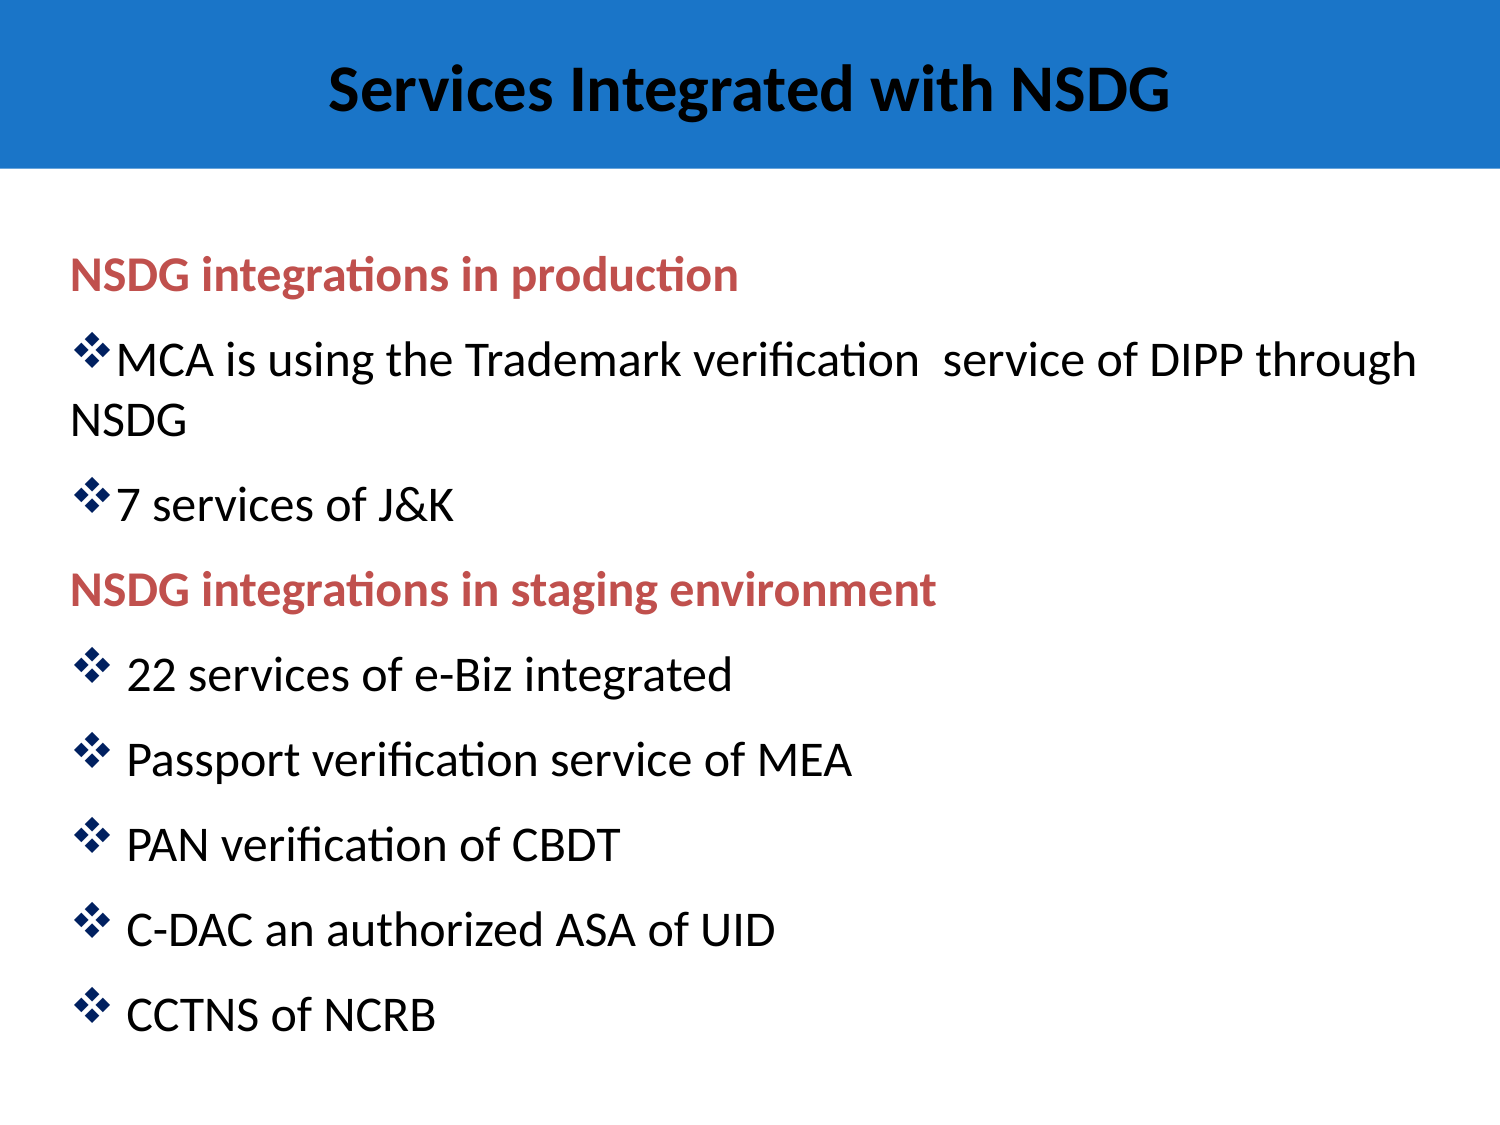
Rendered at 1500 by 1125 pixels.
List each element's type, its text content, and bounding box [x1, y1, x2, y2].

text_box NSDG integrations in production MCA is using the Trademark verification service of DIPP through NSDG 7 services of J&K NSDG integrations in staging environment 22 services of e-Biz integrated Passport verification service of MEA PAN verification of CBDT C-DAC an authorized ASA of UID CCTNS of NCRB [55, 234, 1437, 1125]
title Services Integrated with NSDG [0, 0, 1500, 169]
